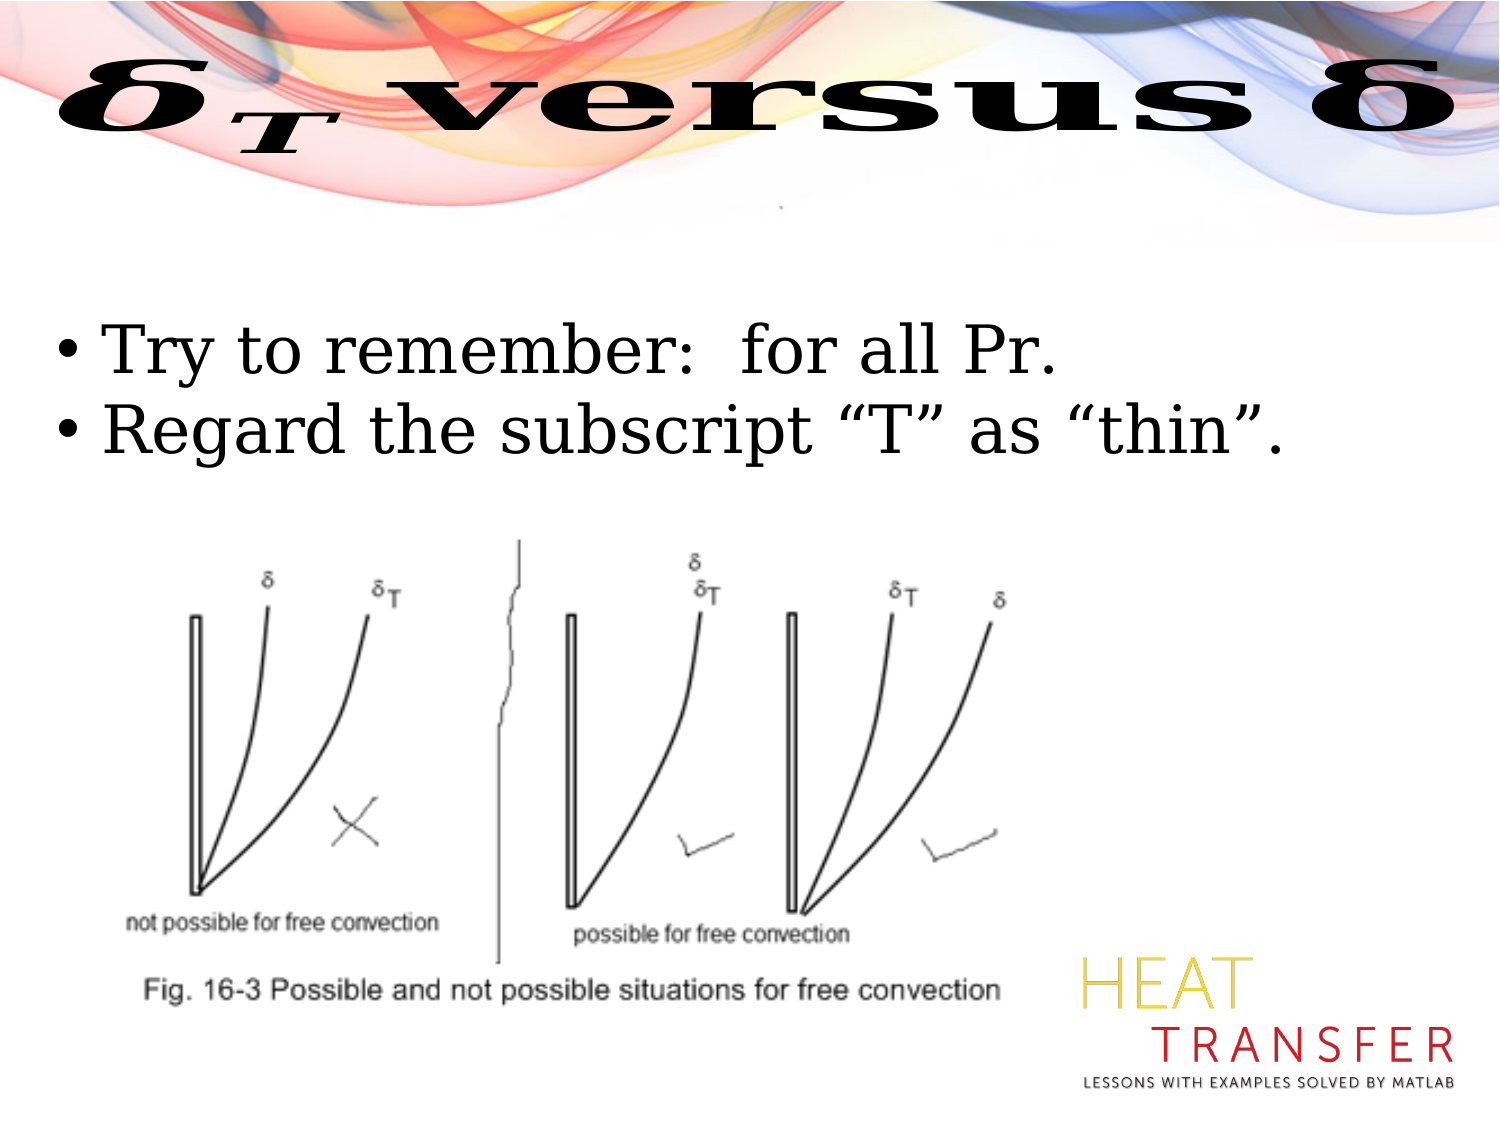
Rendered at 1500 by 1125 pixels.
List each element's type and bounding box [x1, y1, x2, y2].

picture [100, 538, 1039, 1039]
picture [0, 1, 1499, 243]
picture [1075, 946, 1464, 1093]
